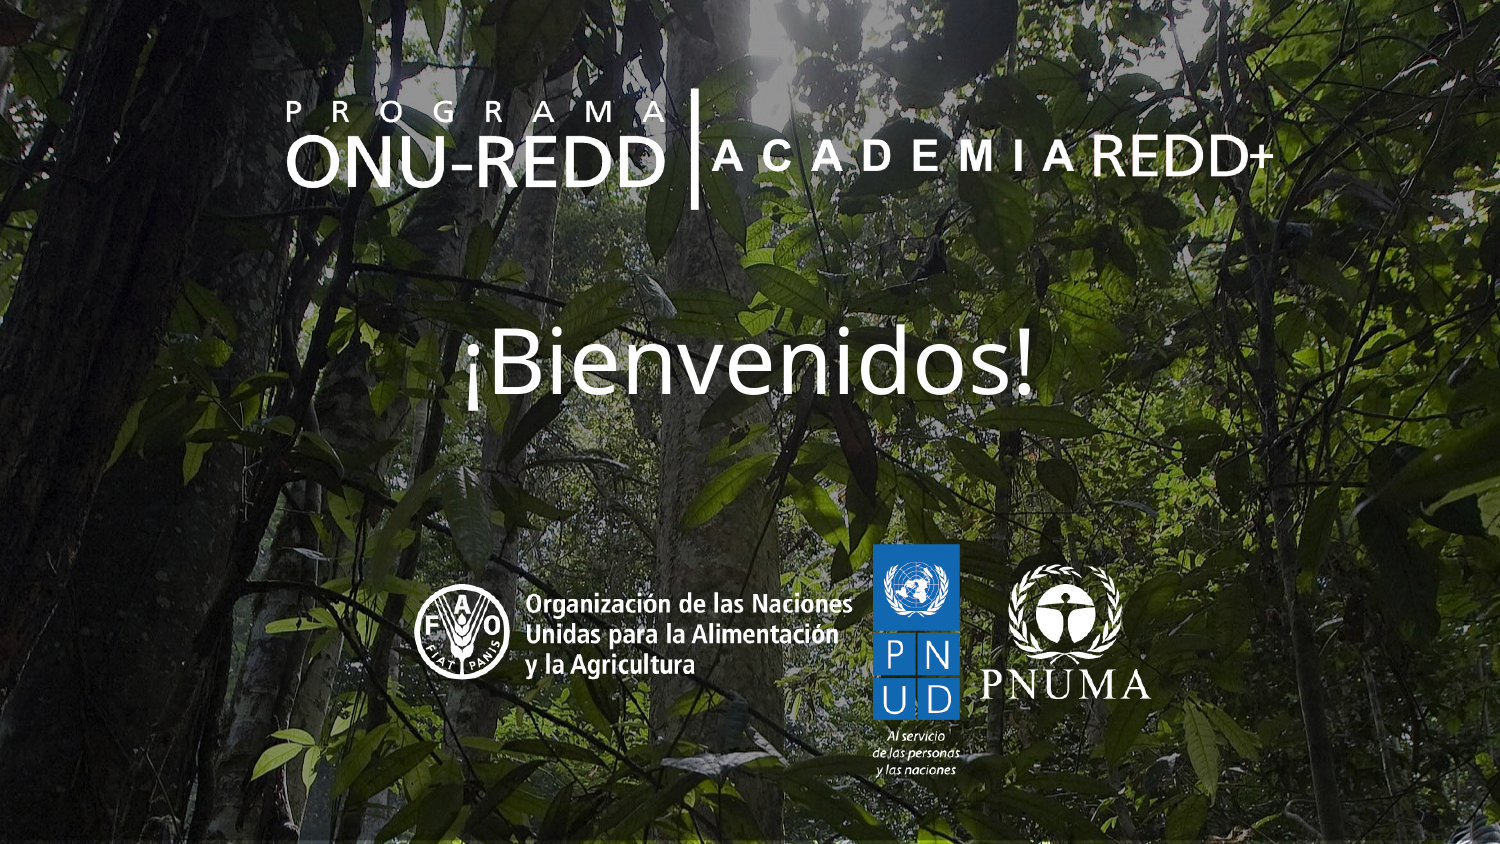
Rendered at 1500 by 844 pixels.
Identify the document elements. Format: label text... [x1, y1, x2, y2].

title ¡Bienvenidos! [112, 268, 1388, 450]
picture [0, 0, 1500, 844]
